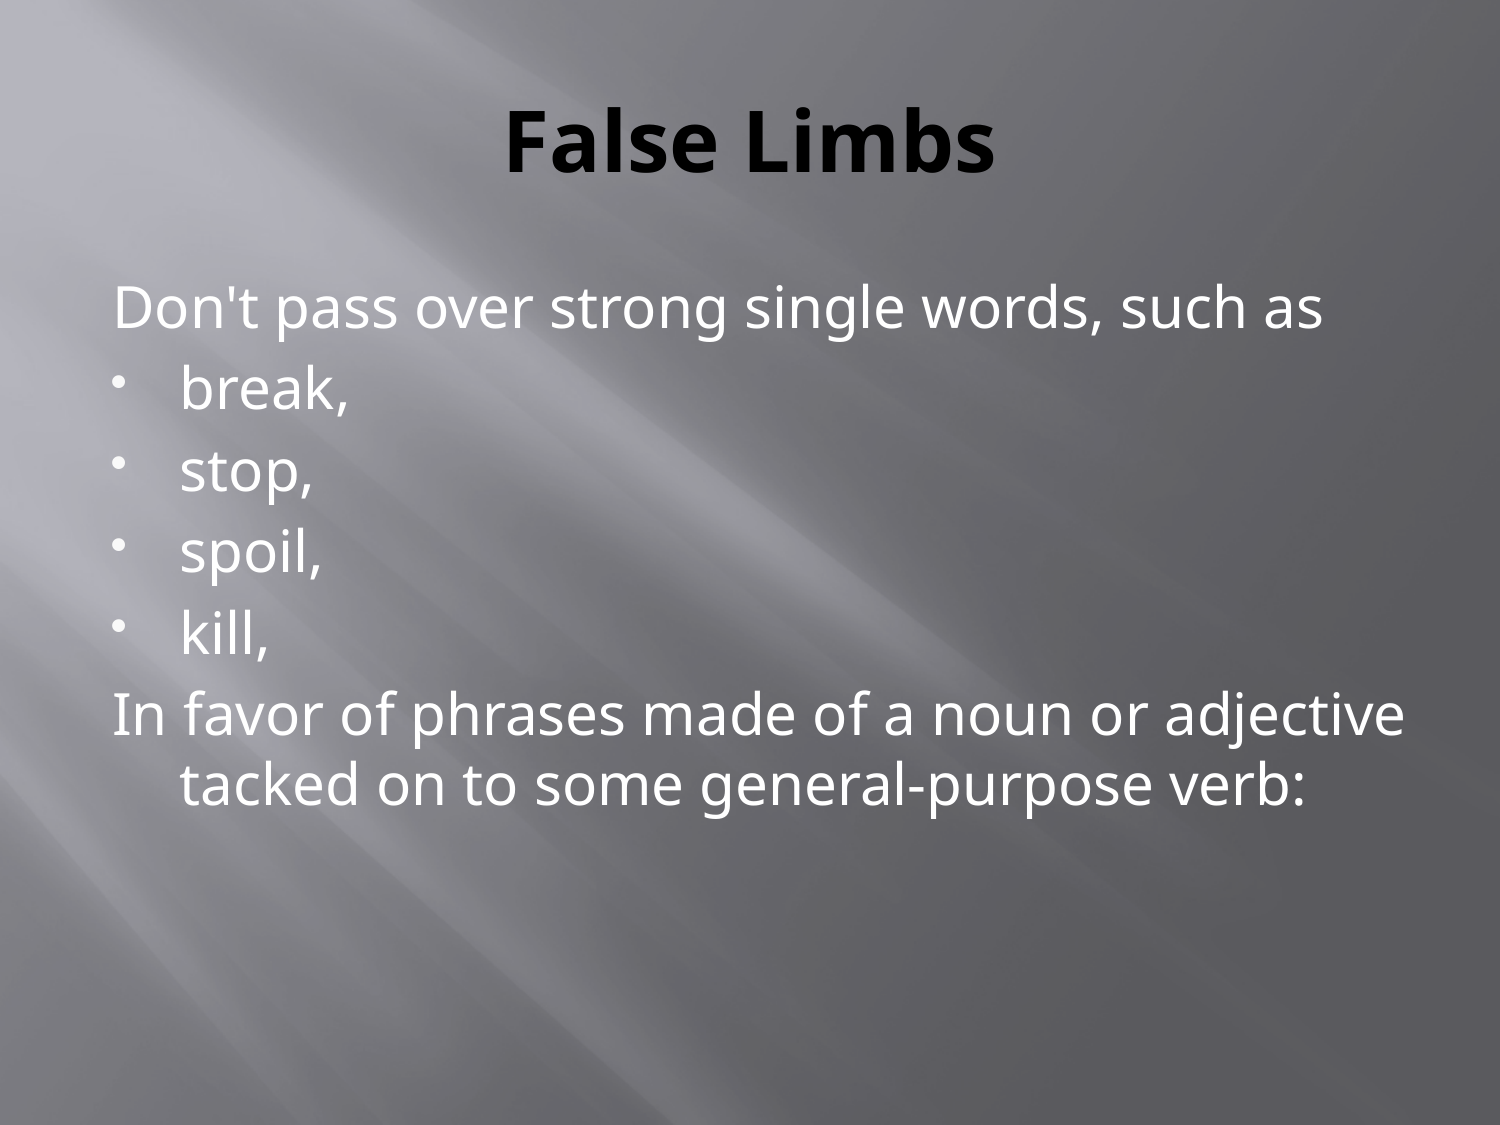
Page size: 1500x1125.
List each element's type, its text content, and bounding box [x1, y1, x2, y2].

title False Limbs [75, 45, 1425, 233]
list Don't pass over strong single words, such as break, stop, spoil, kill, In favor of phrases made of a noun or adjective tacked on to some general-purpose verb: [75, 262, 1425, 1035]
